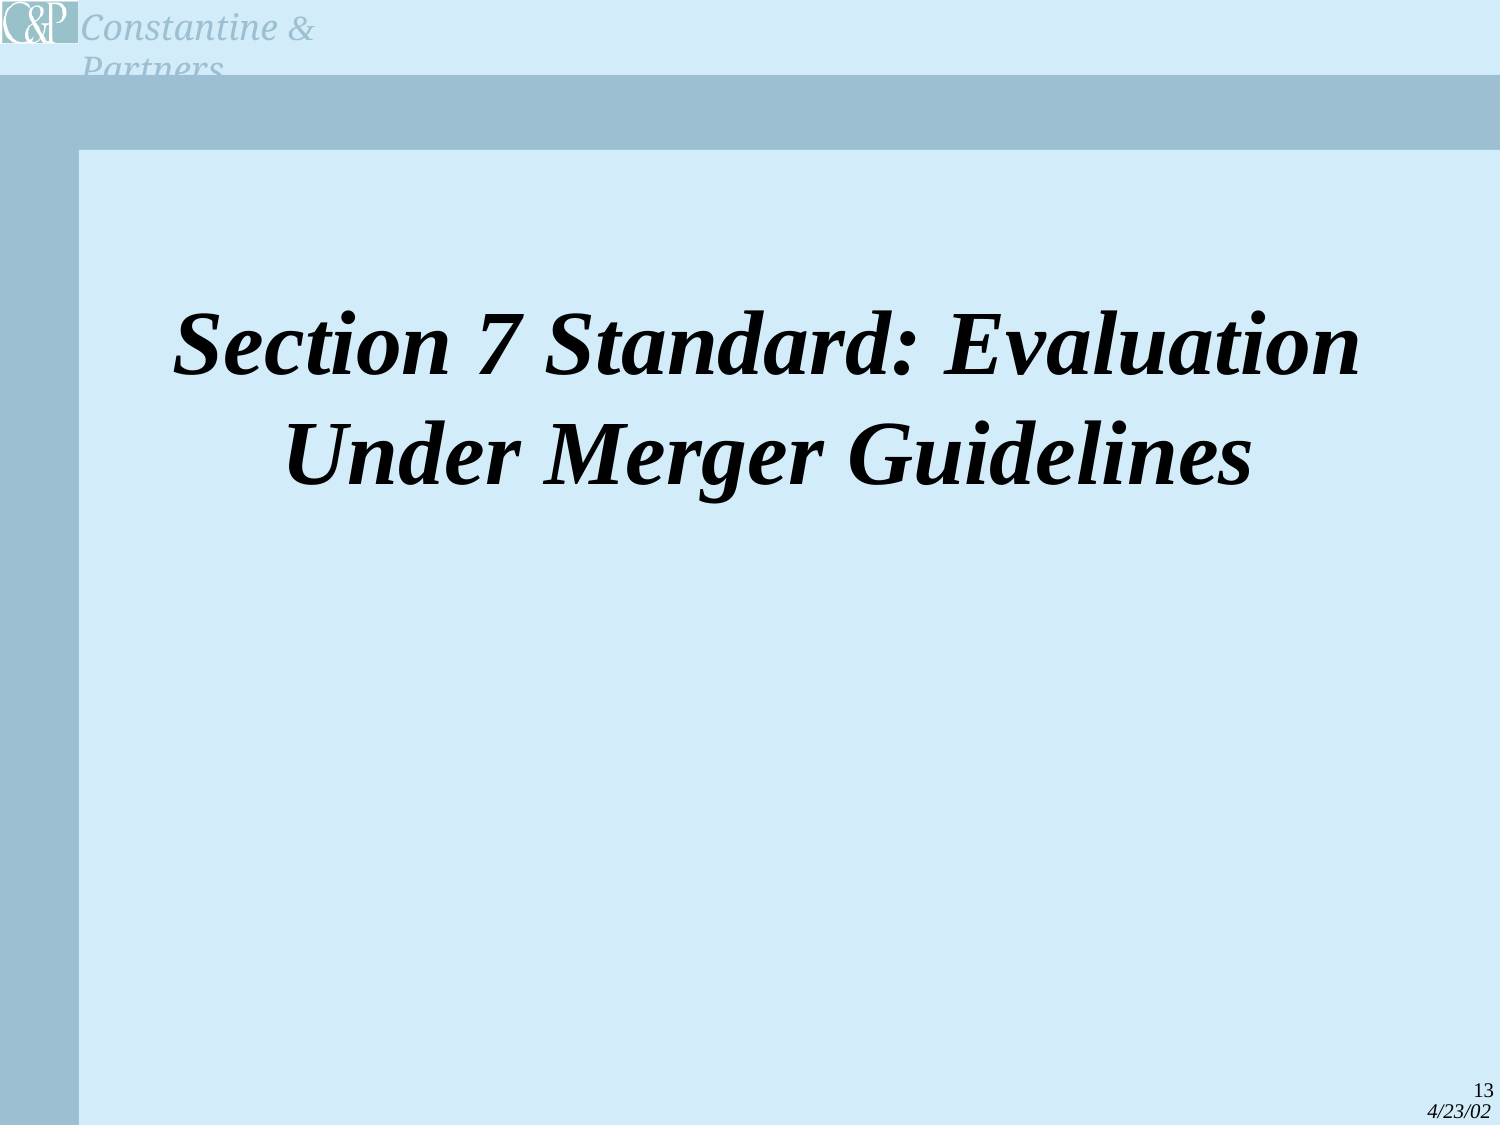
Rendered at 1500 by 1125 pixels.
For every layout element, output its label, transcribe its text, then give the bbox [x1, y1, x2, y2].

title Section 7 Standard: Evaluation Under Merger Guidelines [137, 275, 1400, 513]
